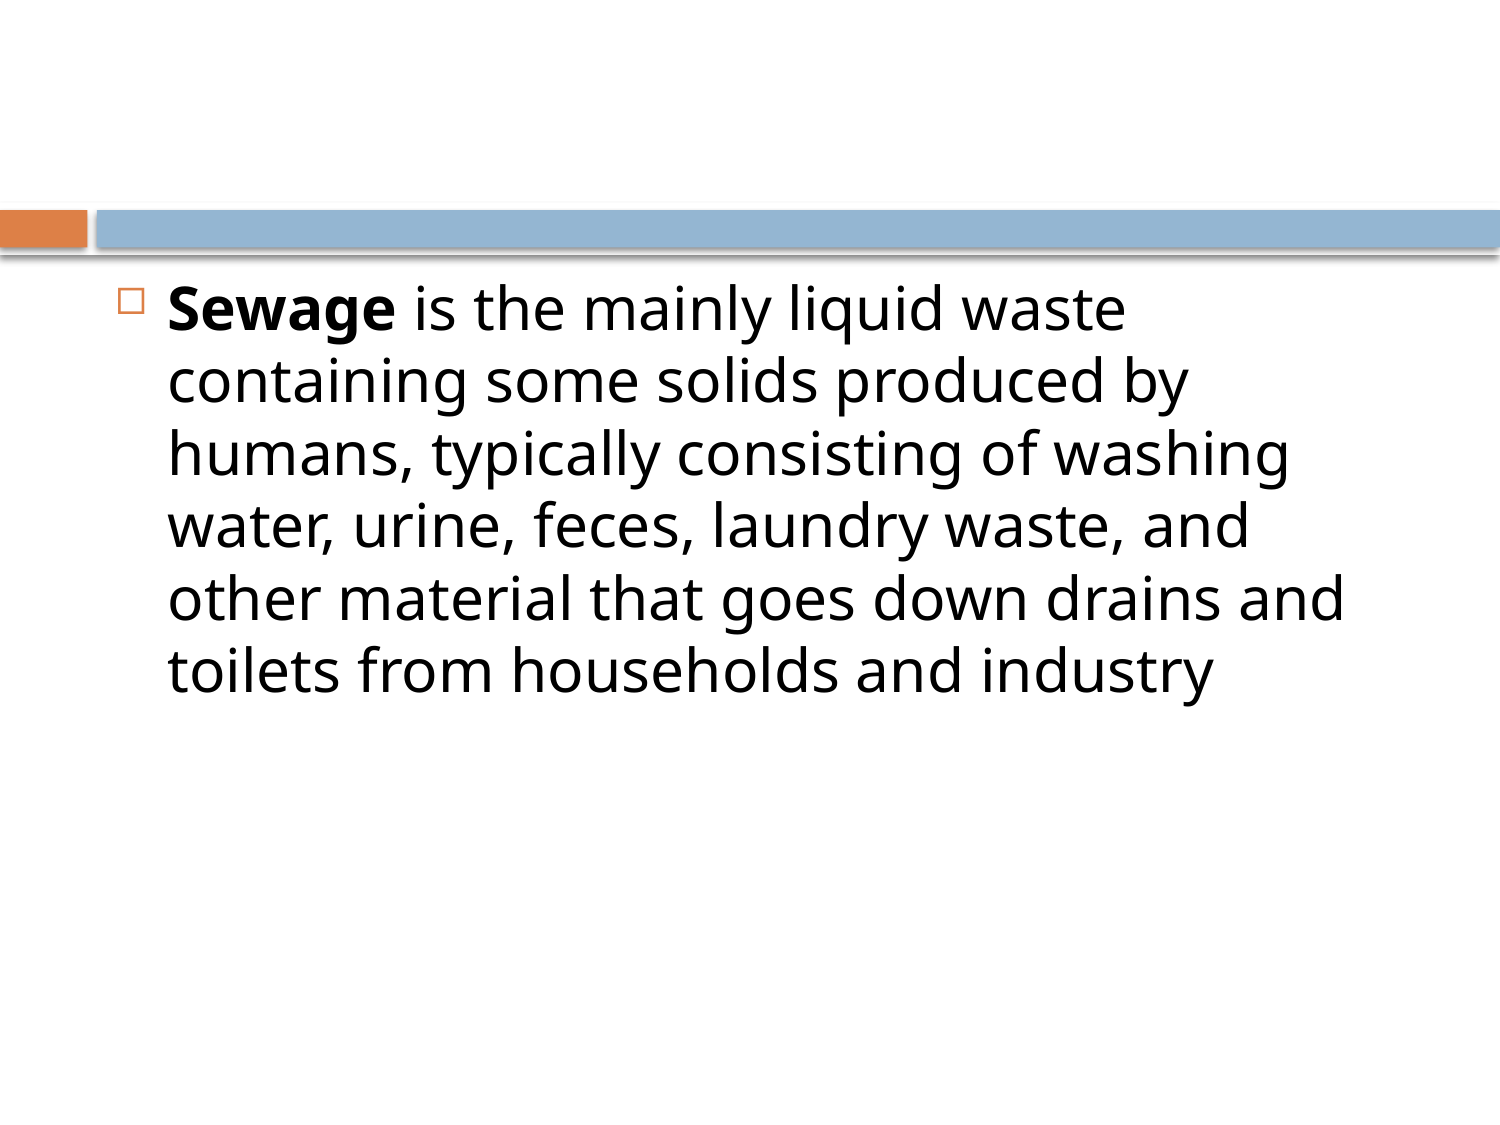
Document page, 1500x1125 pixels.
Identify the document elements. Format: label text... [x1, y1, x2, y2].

list Sewage is the mainly liquid waste containing some solids produced by humans, typically consisting of washing water, urine, feces, laundry waste, and other material that goes down drains and toilets from households and industry [100, 262, 1438, 1000]
